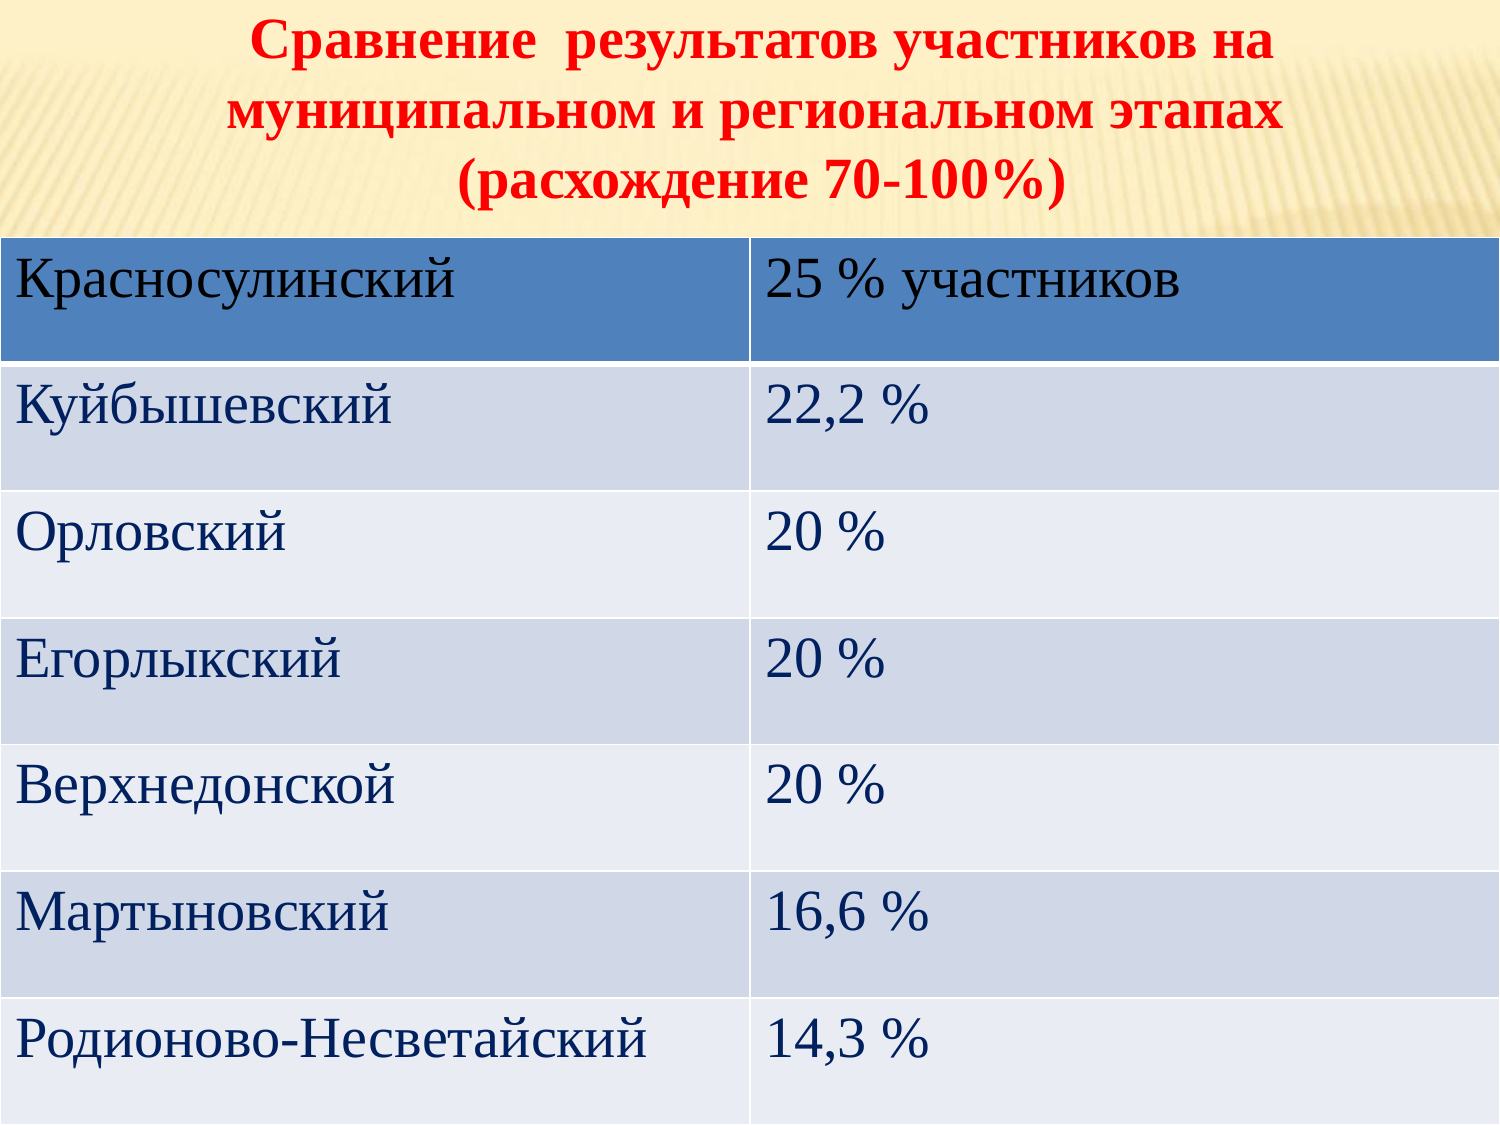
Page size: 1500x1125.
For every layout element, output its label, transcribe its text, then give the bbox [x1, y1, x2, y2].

title Сравнение результатов участников на муниципальном и региональном этапах (расхождение 70-100%) [62, 0, 1463, 213]
table_cell 16,6 % [751, 872, 1499, 997]
picture [0, 0, 1500, 237]
table_cell 22,2 % [751, 367, 1499, 490]
table_cell 20 % [751, 492, 1499, 617]
table_cell Верхнедонской [1, 745, 749, 870]
table_cell Родионово-Несветайский [1, 999, 749, 1124]
table_cell Мартыновский [1, 872, 749, 997]
table_cell 20 % [751, 745, 1499, 870]
table_cell Орловский [1, 492, 749, 617]
table_header Красносулинский [1, 238, 749, 361]
table_cell Егорлыкский [1, 619, 749, 744]
table_header 25 % участников [751, 238, 1499, 361]
table_cell Куйбышевский [1, 367, 749, 490]
table_cell 14,3 % [751, 999, 1499, 1124]
table_cell 20 % [751, 619, 1499, 744]
